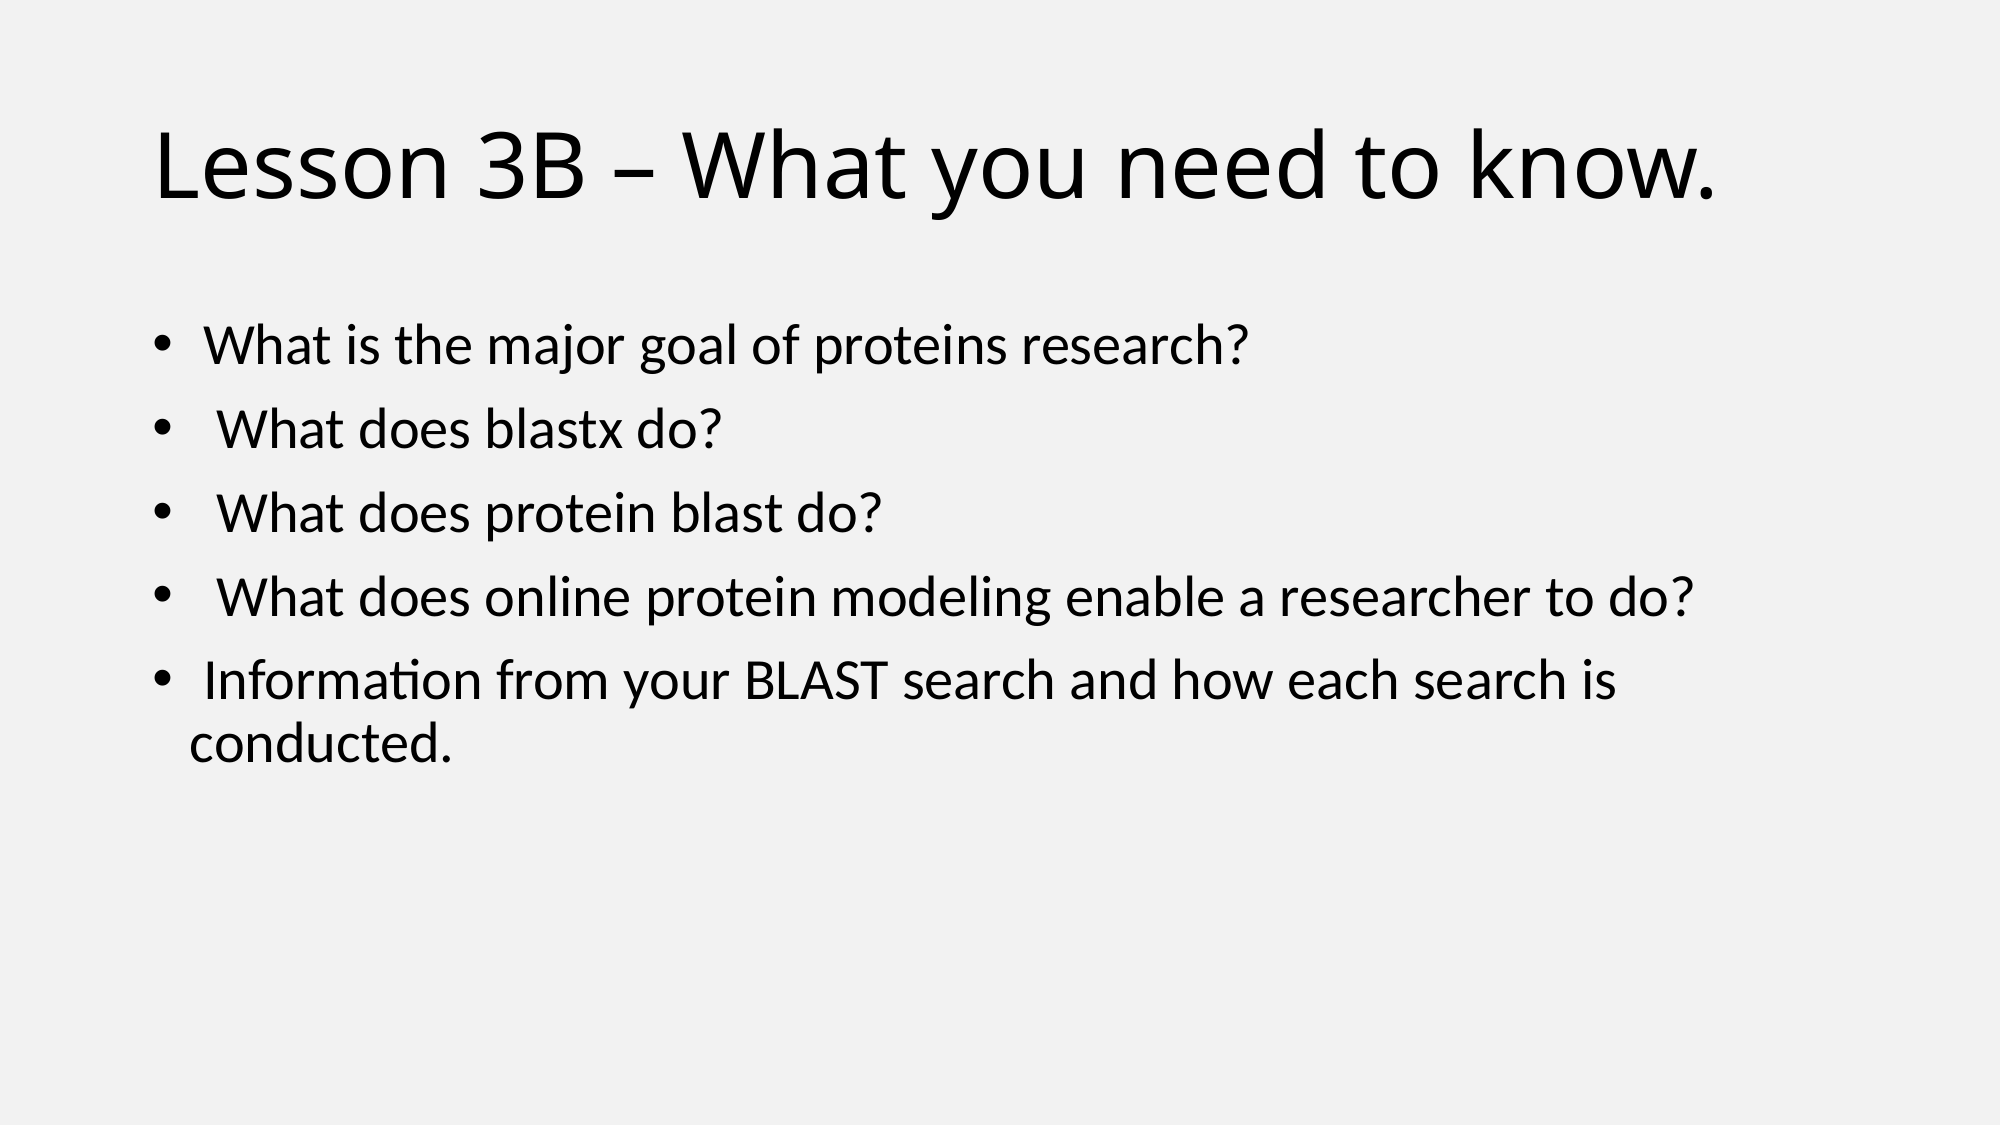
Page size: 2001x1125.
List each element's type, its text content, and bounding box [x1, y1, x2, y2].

list What is the major goal of proteins research? What does blastx do? What does protein blast do? What does online protein modeling enable a researcher to do? Information from your BLAST search and how each search is conducted. [137, 306, 1863, 1021]
title Lesson 3B – What you need to know. [137, 59, 1863, 278]
